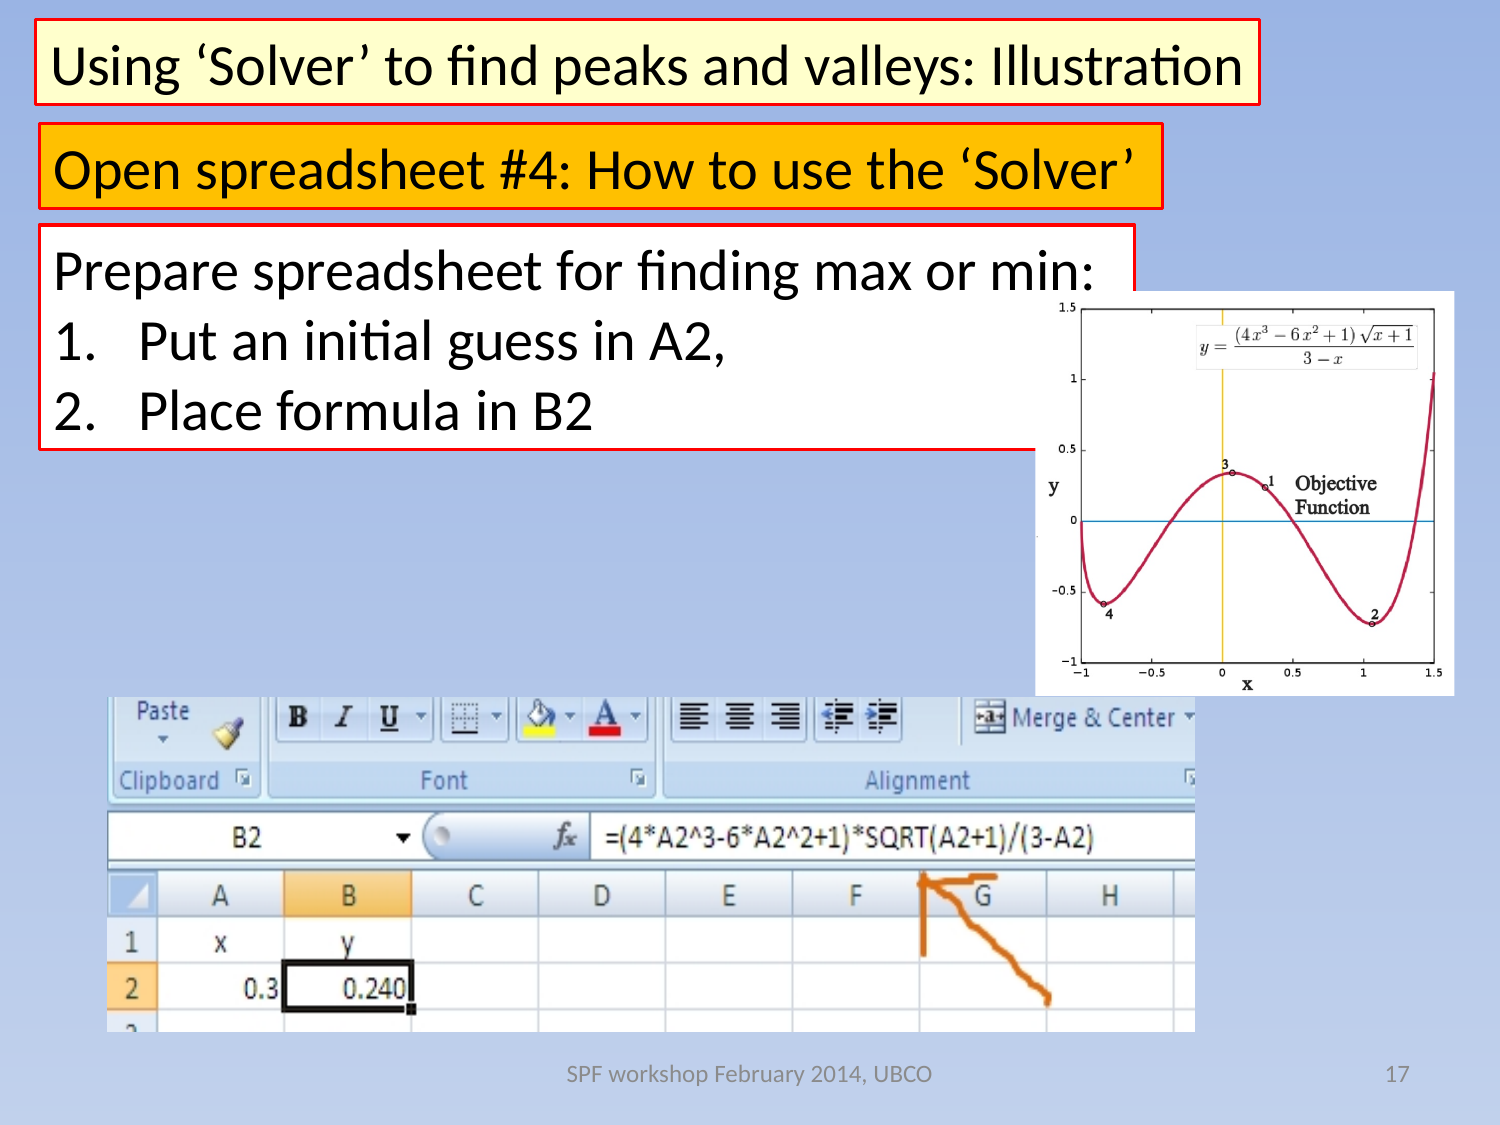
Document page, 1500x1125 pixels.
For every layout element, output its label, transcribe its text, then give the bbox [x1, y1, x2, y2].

footer SPF workshop February 2014, UBCO [512, 1042, 988, 1103]
picture [107, 697, 1195, 1033]
text_box Prepare spreadsheet for finding max or min: Put an initial guess in A2, Place formula in B2 [39, 224, 1135, 450]
slide_number 17 [1074, 1042, 1425, 1103]
text_box Using ‘Solver’ to find peaks and valleys: Illustration [35, 19, 1260, 105]
picture [1035, 291, 1455, 696]
text_box Open spreadsheet #4: How to use the ‘Solver’ [39, 123, 1163, 209]
